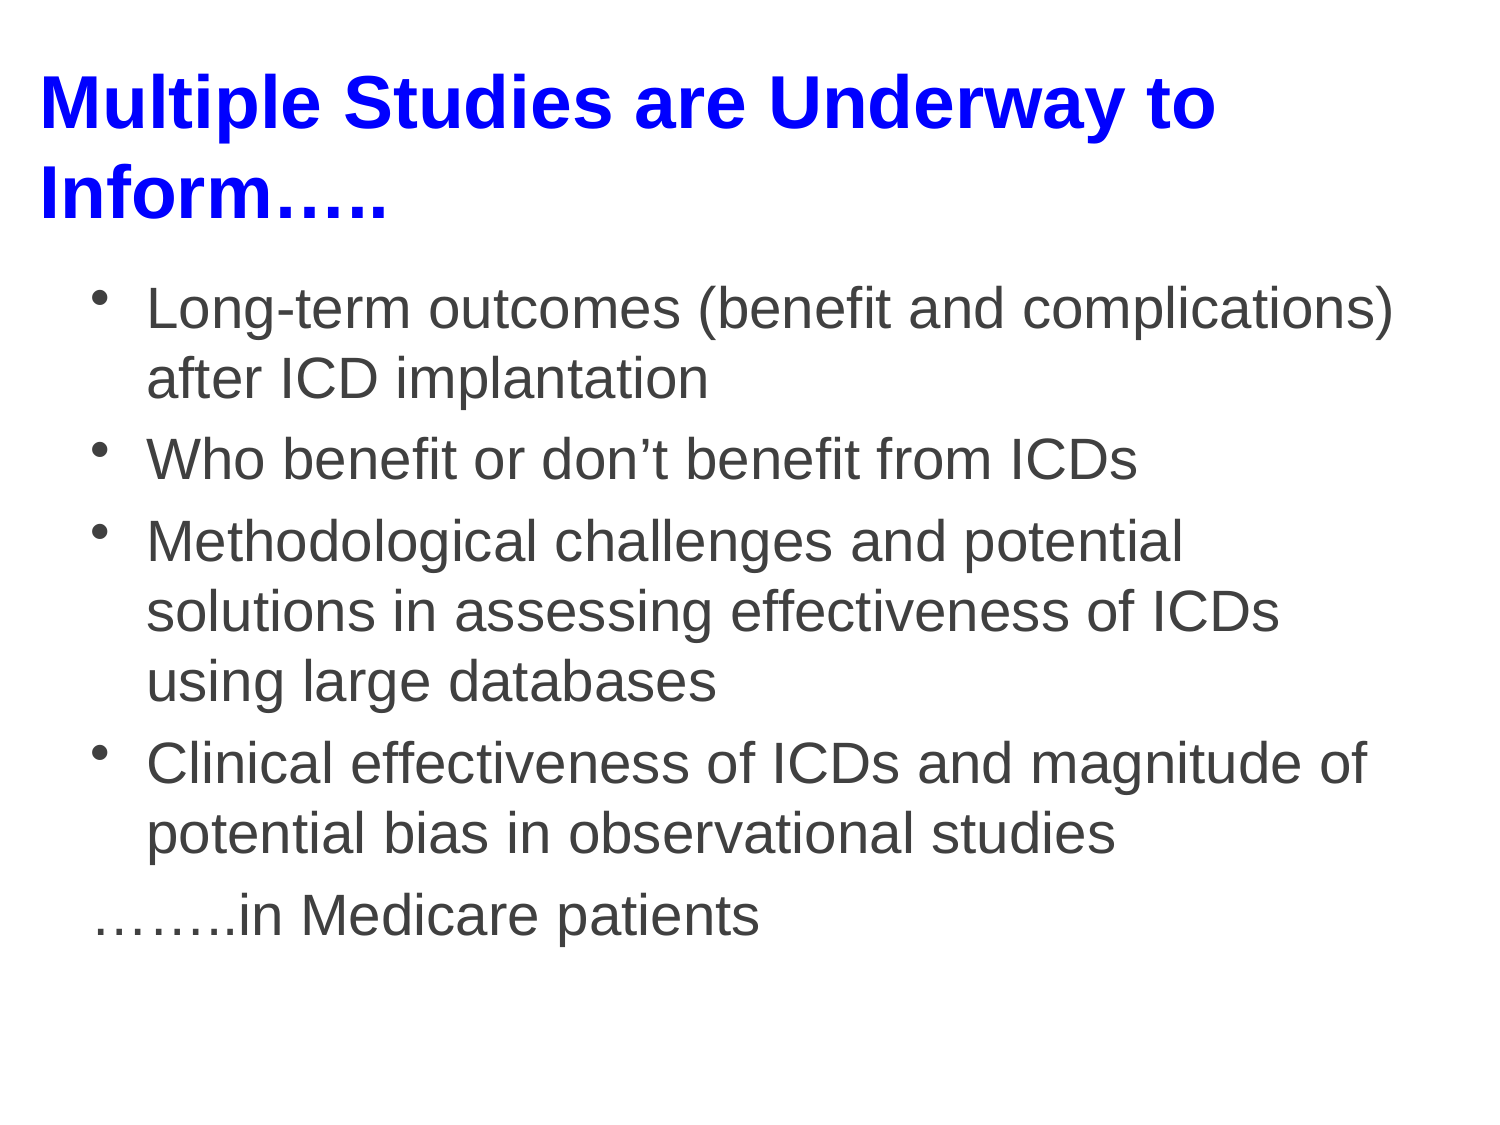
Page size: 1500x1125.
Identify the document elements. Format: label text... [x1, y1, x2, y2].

list Long-term outcomes (benefit and complications) after ICD implantation Who benefit or don’t benefit from ICDs Methodological challenges and potential solutions in assessing effectiveness of ICDs using large databases Clinical effectiveness of ICDs and magnitude of potential bias in observational studies ……..in Medicare patients [75, 262, 1425, 1005]
title Multiple Studies are Underway to Inform….. [24, 50, 1475, 238]
